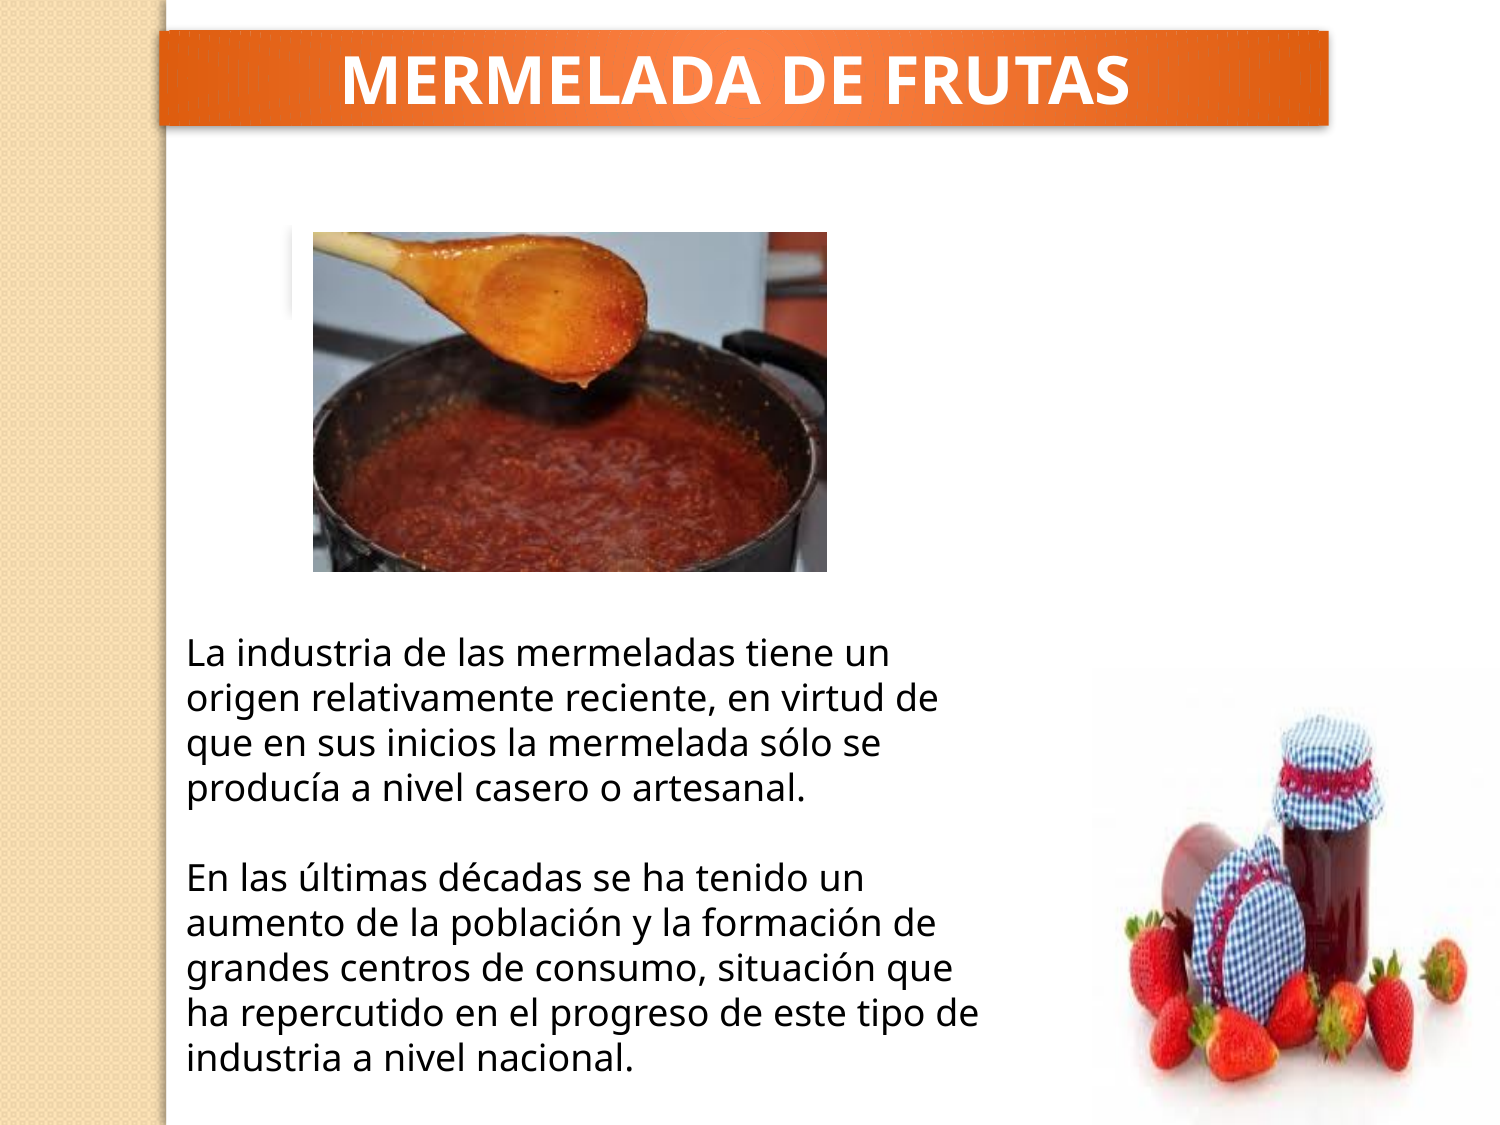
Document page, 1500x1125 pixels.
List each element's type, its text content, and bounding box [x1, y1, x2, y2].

text_box La industria de las mermeladas tiene un origen relativamente reciente, en virtud de que en sus inicios la mermelada sólo se producía a nivel casero o artesanal. En las últimas décadas se ha tenido un aumento de la población y la formación de grandes centros de consumo, situación que ha repercutido en el progreso de este tipo de industria a nivel nacional. [171, 621, 1022, 1125]
picture [312, 231, 828, 573]
picture [1092, 668, 1500, 1125]
text_box MERMELADA DE FRUTAS [159, 30, 1329, 126]
